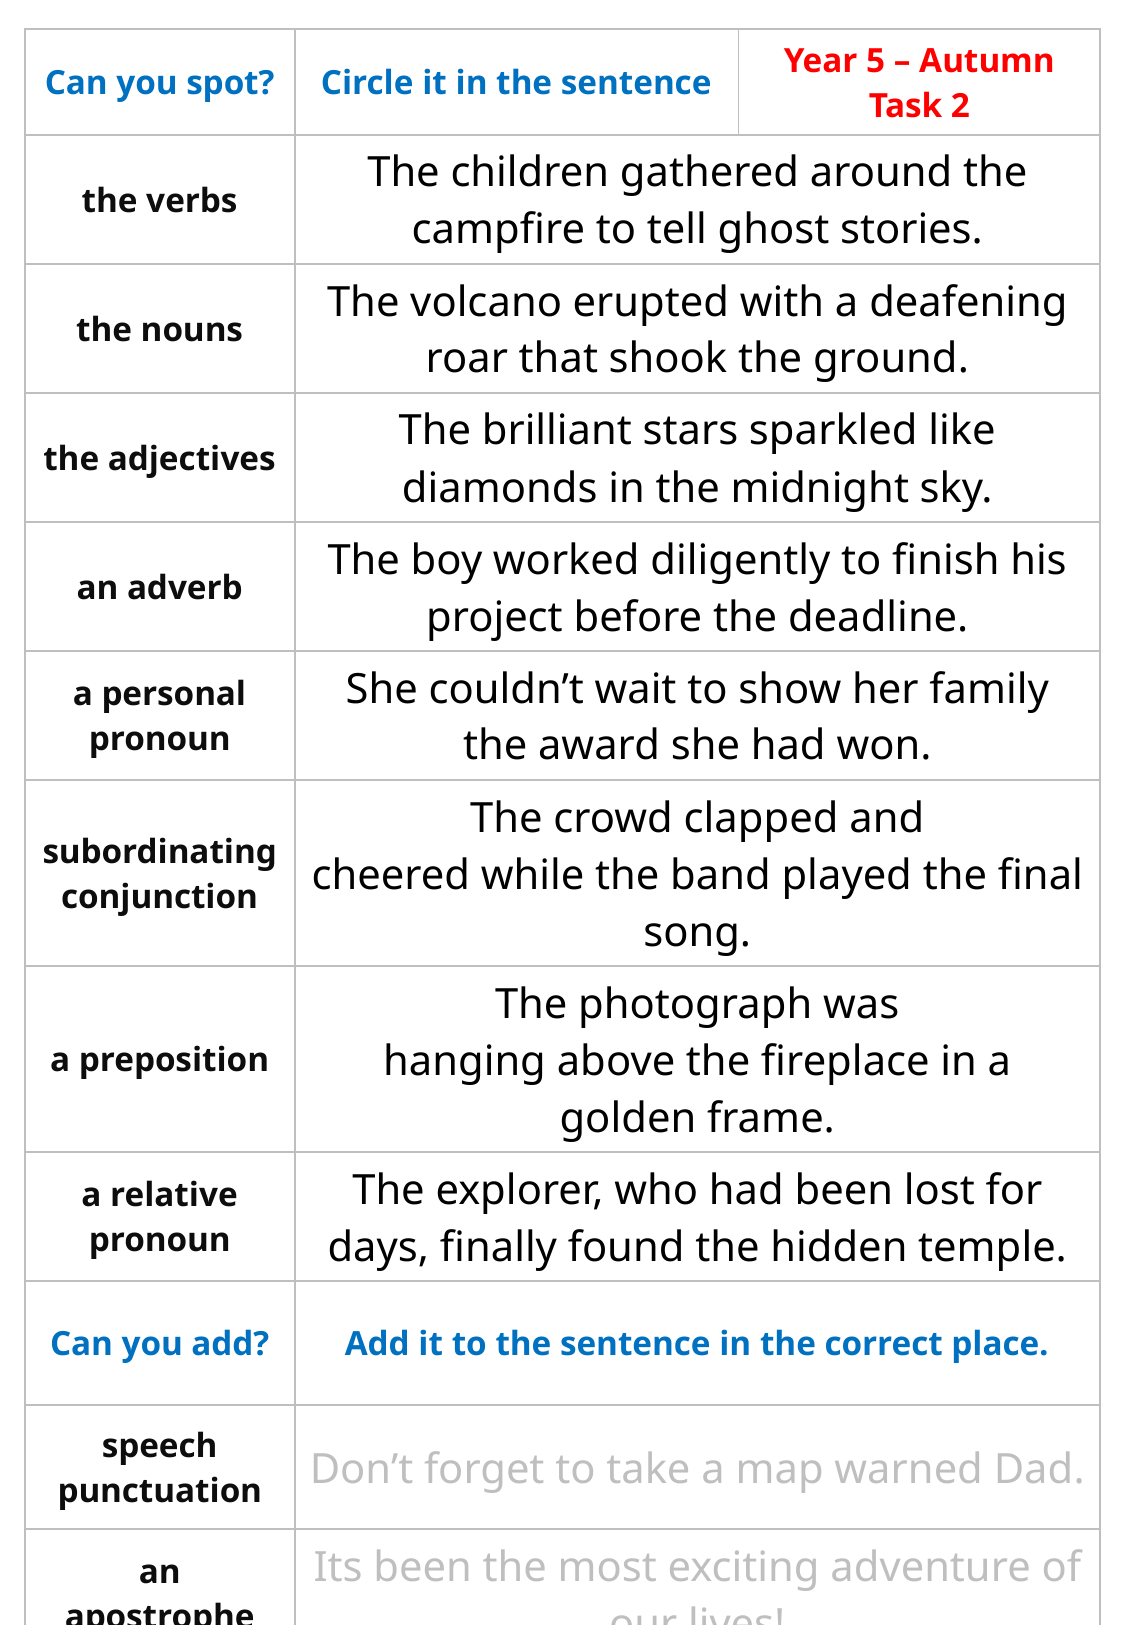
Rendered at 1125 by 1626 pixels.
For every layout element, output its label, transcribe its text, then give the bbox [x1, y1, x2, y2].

table_header Can you spot? [26, 30, 294, 134]
table_cell the verbs [26, 136, 294, 263]
table_cell The brilliant stars sparkled like diamonds in the midnight sky. [296, 394, 1099, 521]
table_cell a relative pronoun [26, 1153, 294, 1280]
table_header Year 5 – Autumn Task 2 [739, 30, 1099, 134]
table_cell the nouns [26, 265, 294, 392]
table_cell an adverb [26, 523, 294, 650]
table_cell The boy worked diligently to finish his project before the deadline. [296, 523, 1099, 650]
table_cell speech punctuation [26, 1406, 294, 1528]
table_cell The photograph was hanging above the fireplace in a golden frame. [296, 967, 1099, 1151]
table_cell a personal pronoun [26, 652, 294, 779]
table_cell The volcano erupted with a deafening roar that shook the ground. [296, 265, 1099, 392]
table_cell She couldn’t wait to show her family the award she had won. [296, 652, 1099, 779]
table_cell The children gathered around the campfire to tell ghost stories. [296, 136, 1099, 263]
table_cell Its been the most exciting adventure of our lives! [296, 1530, 1099, 1625]
table_cell the adjectives [26, 394, 294, 521]
table_cell Can you add? [26, 1282, 294, 1404]
table_cell The explorer, who had been lost for days, finally found the hidden temple. [296, 1153, 1099, 1280]
table_cell subordinating conjunction [26, 781, 294, 965]
table_cell a preposition [26, 967, 294, 1151]
table_cell an apostrophe [26, 1530, 294, 1625]
table_cell The crowd clapped and cheered while the band played the final song. [296, 781, 1099, 965]
table_cell Don’t forget to take a map warned Dad. [296, 1406, 1099, 1528]
table_header Circle it in the sentence [296, 30, 738, 134]
table_cell Add it to the sentence in the correct place. [296, 1282, 1099, 1404]
